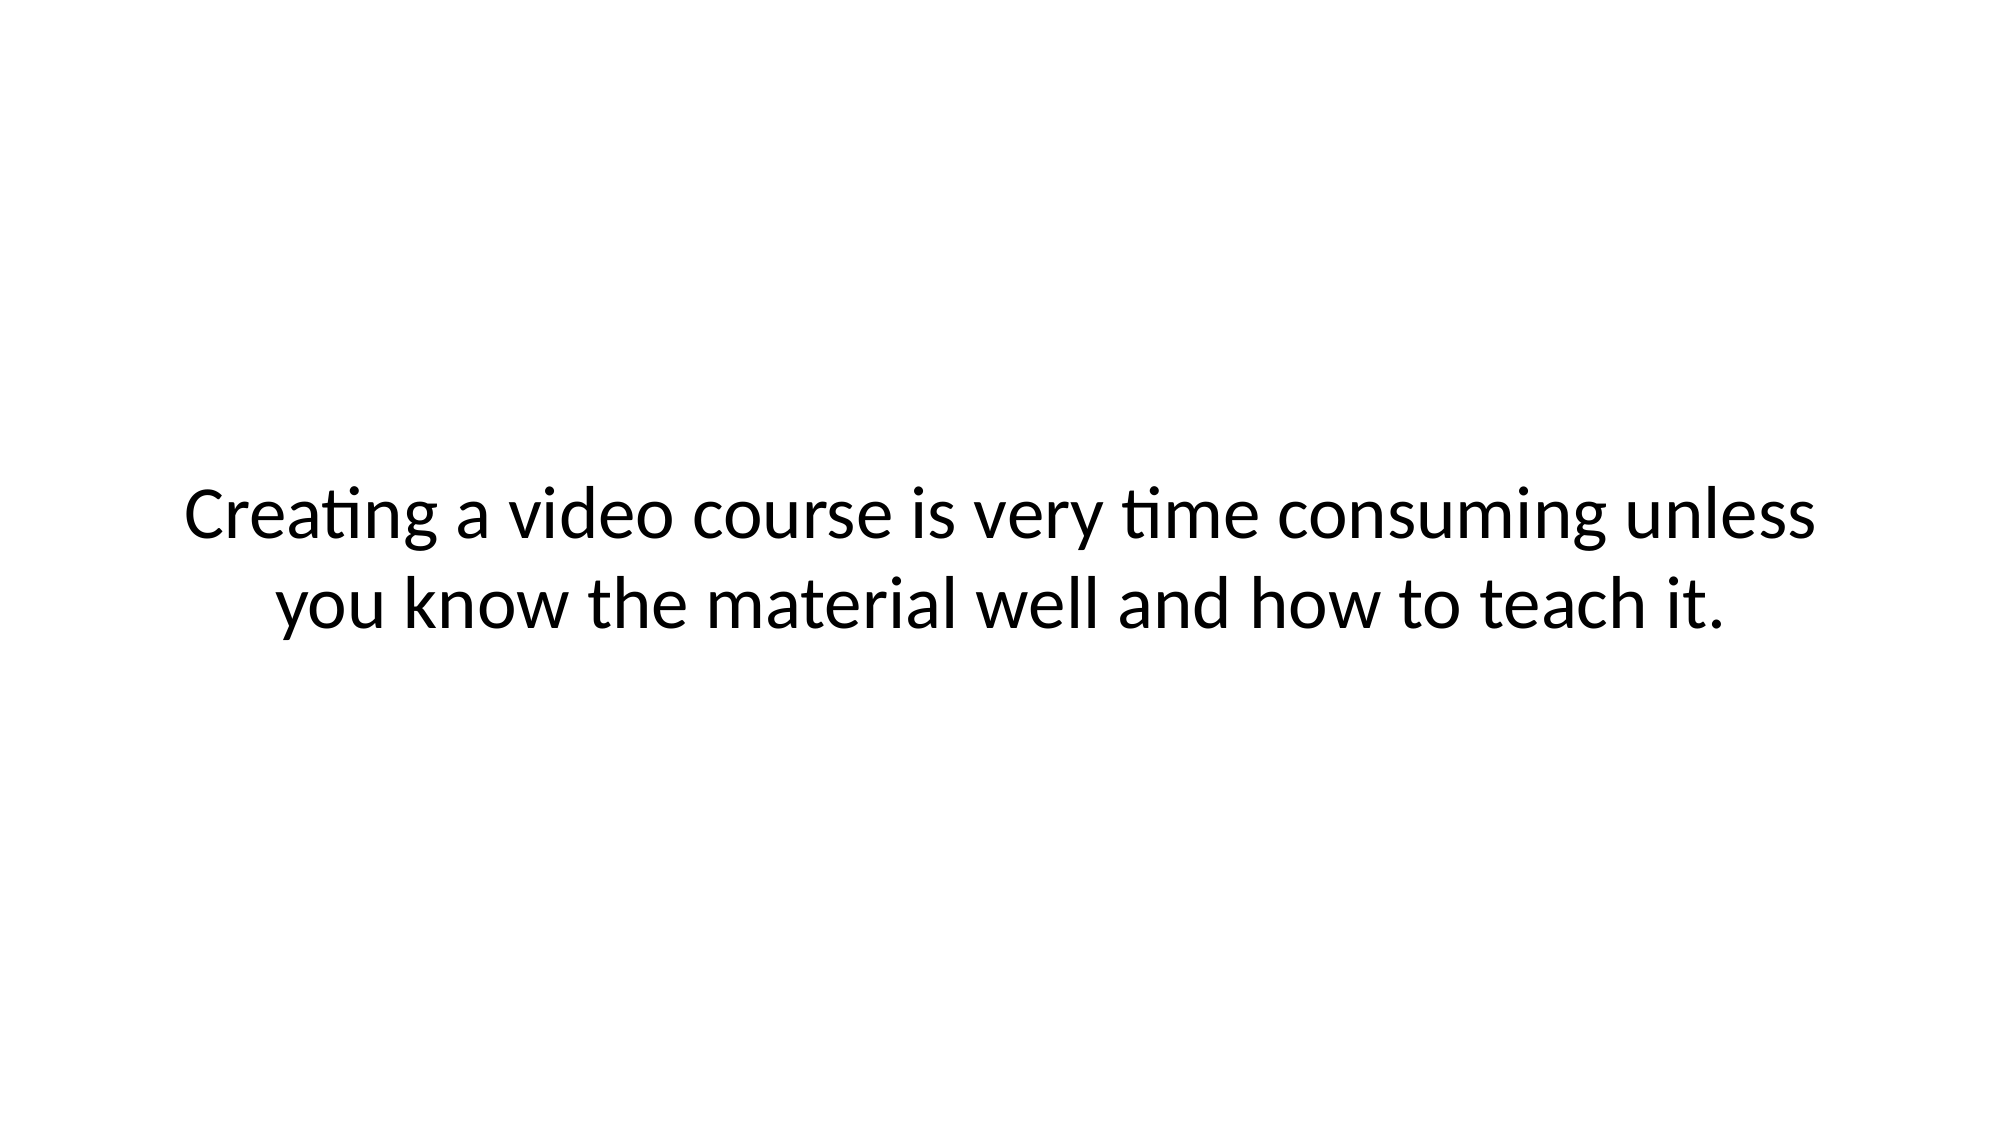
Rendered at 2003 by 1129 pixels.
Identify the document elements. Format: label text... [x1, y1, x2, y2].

title Creating a video course is very time consuming unless you know the material well and how to teach it. [150, 243, 1853, 863]
